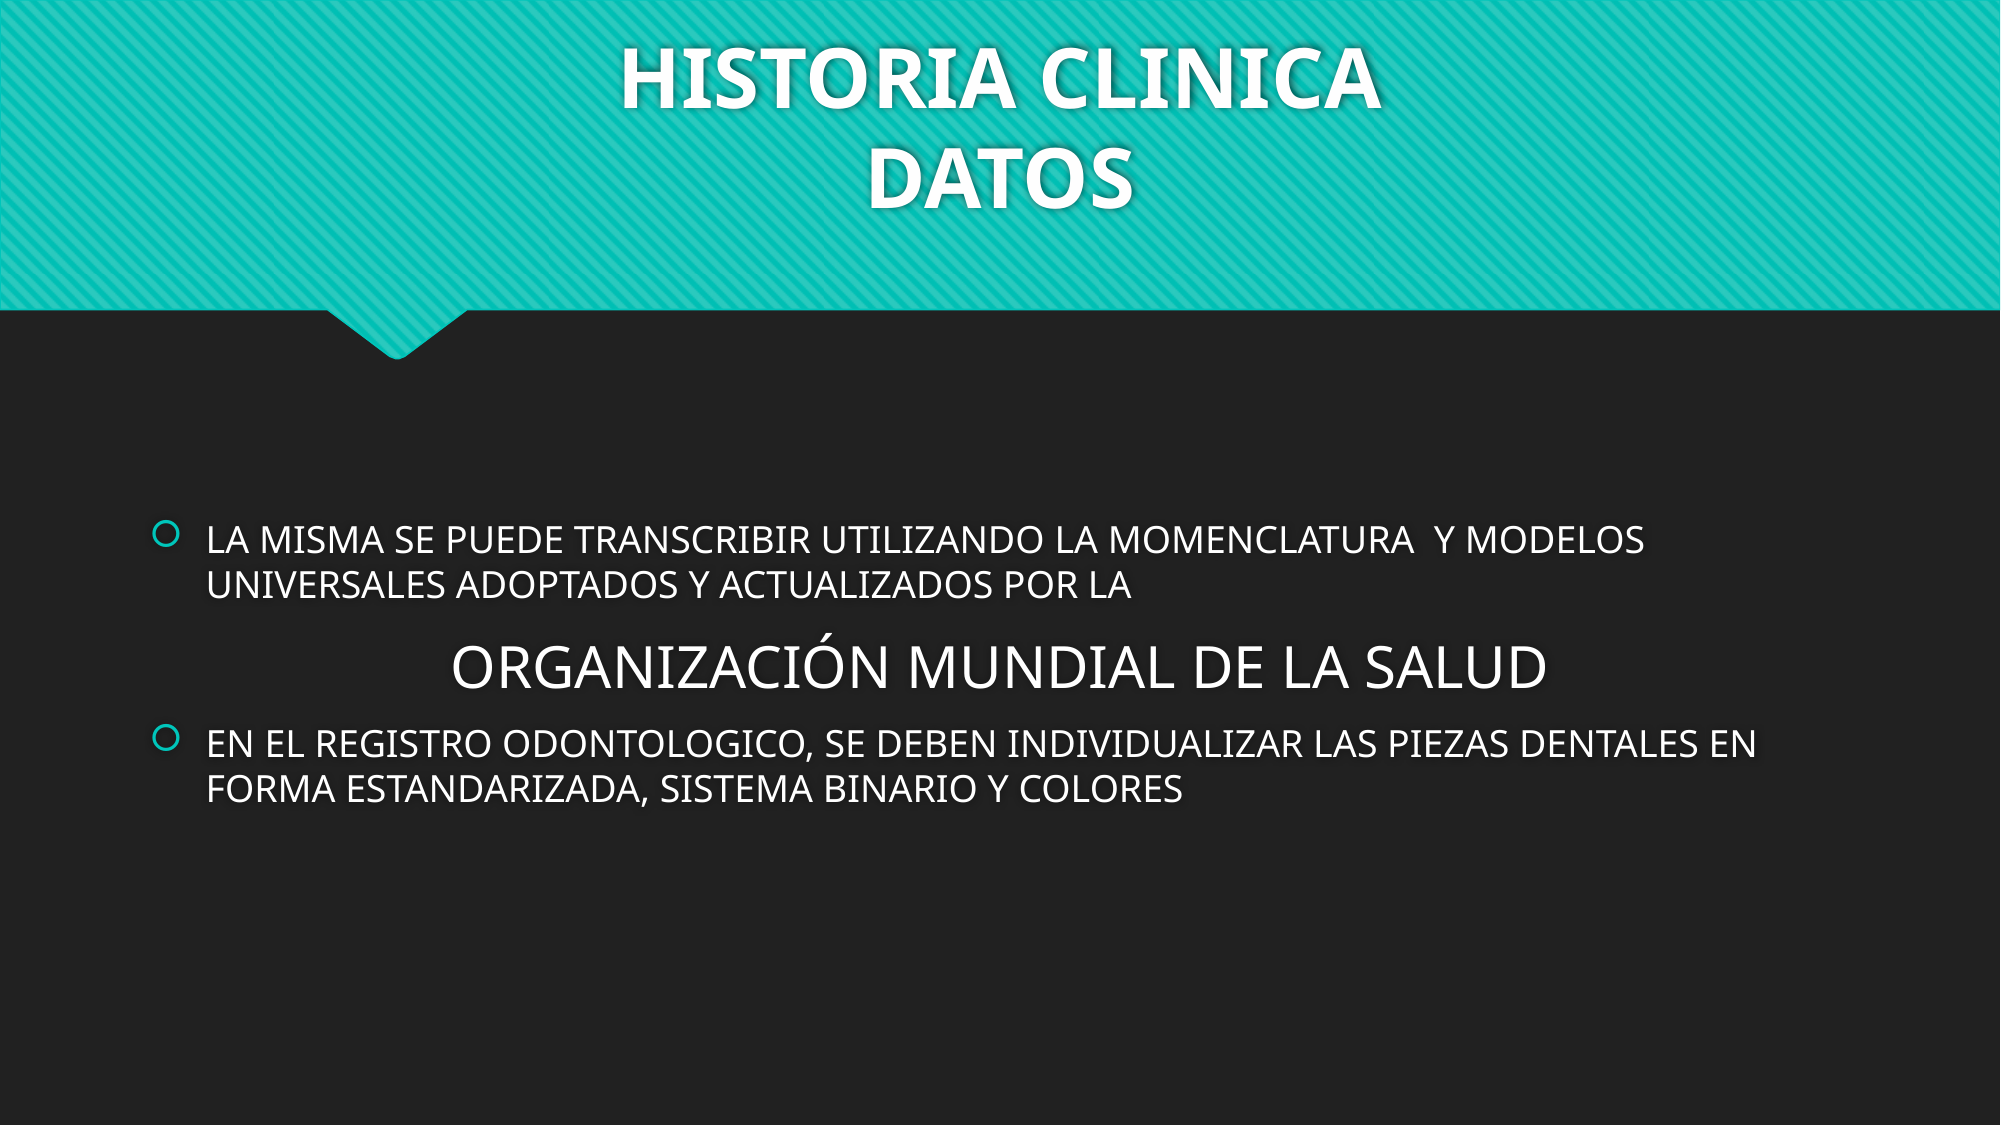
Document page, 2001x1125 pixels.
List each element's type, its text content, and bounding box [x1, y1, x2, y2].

list LA MISMA SE PUEDE TRANSCRIBIR UTILIZANDO LA MOMENCLATURA Y MODELOS UNIVERSALES ADOPTADOS Y ACTUALIZADOS POR LA ORGANIZACIÓN MUNDIAL DE LA SALUD EN EL REGISTRO ODONTOLOGICO, SE DEBEN INDIVIDUALIZAR LAS PIEZAS DENTALES EN FORMA ESTANDARIZADA, SISTEMA BINARIO Y COLORES [134, 364, 1866, 962]
title HISTORIA CLINICA DATOS [132, 73, 1868, 233]
